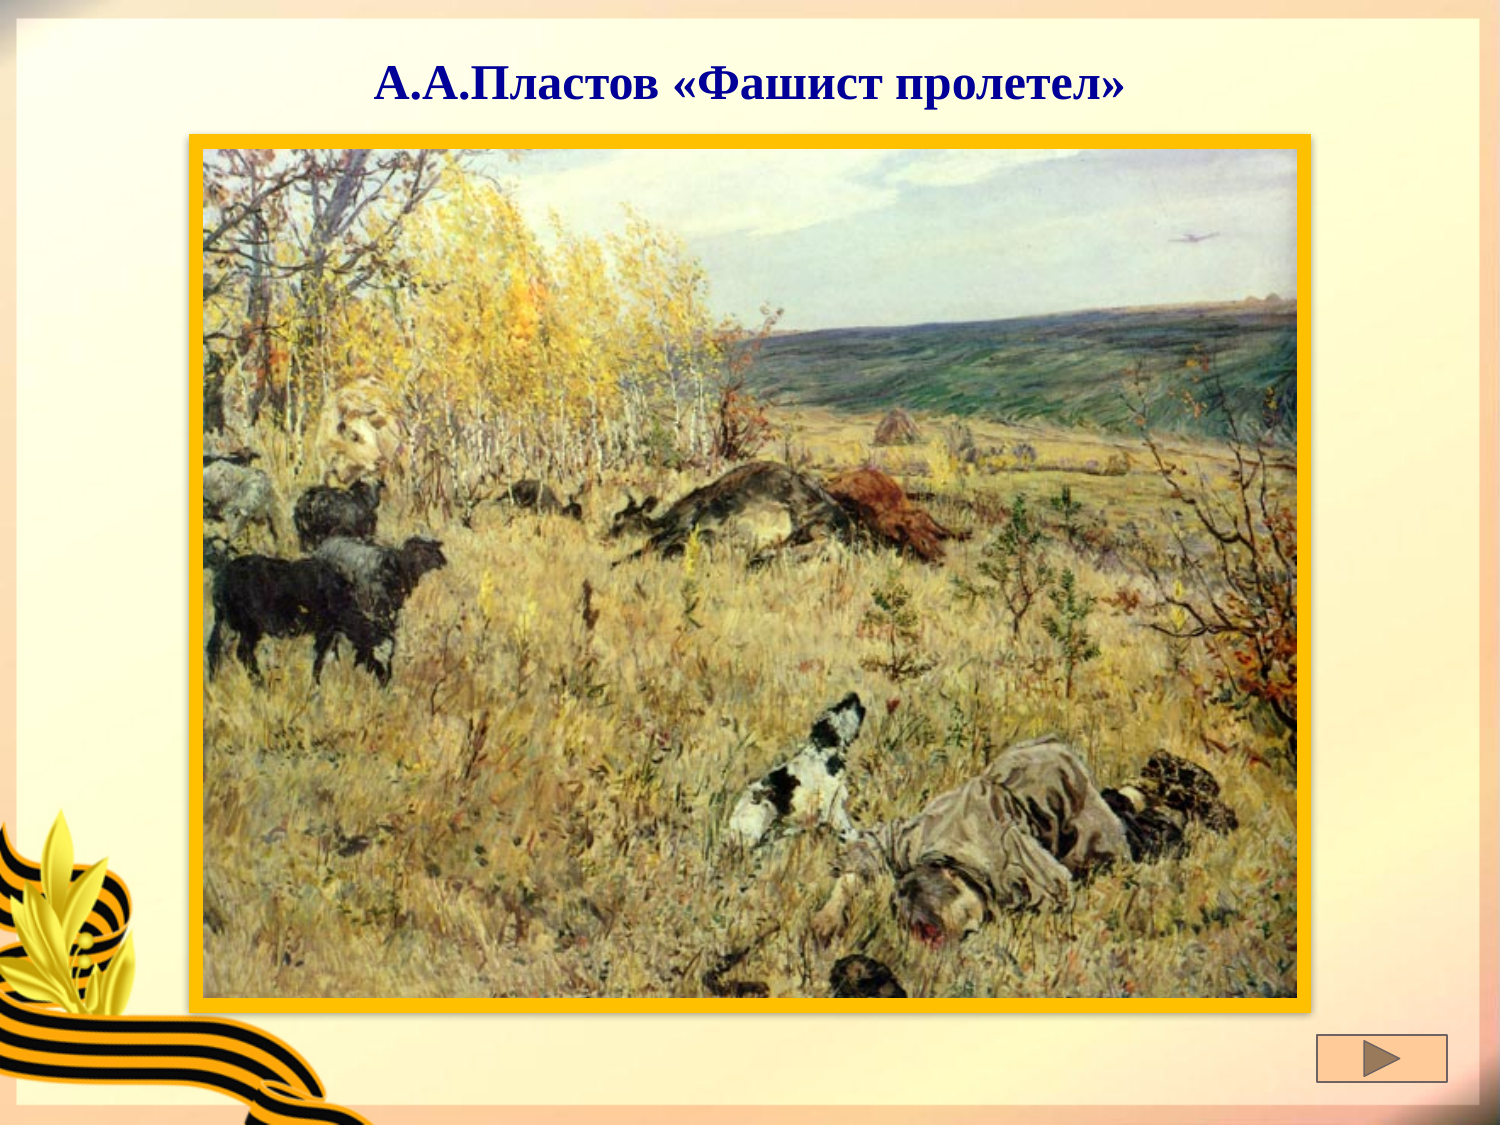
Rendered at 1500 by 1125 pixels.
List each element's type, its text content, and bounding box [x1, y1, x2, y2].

text_box [1315, 1033, 1449, 1084]
picture [0, 0, 1500, 1125]
text_box А.А.Пластов «Фашист пролетел» [358, 42, 1142, 118]
